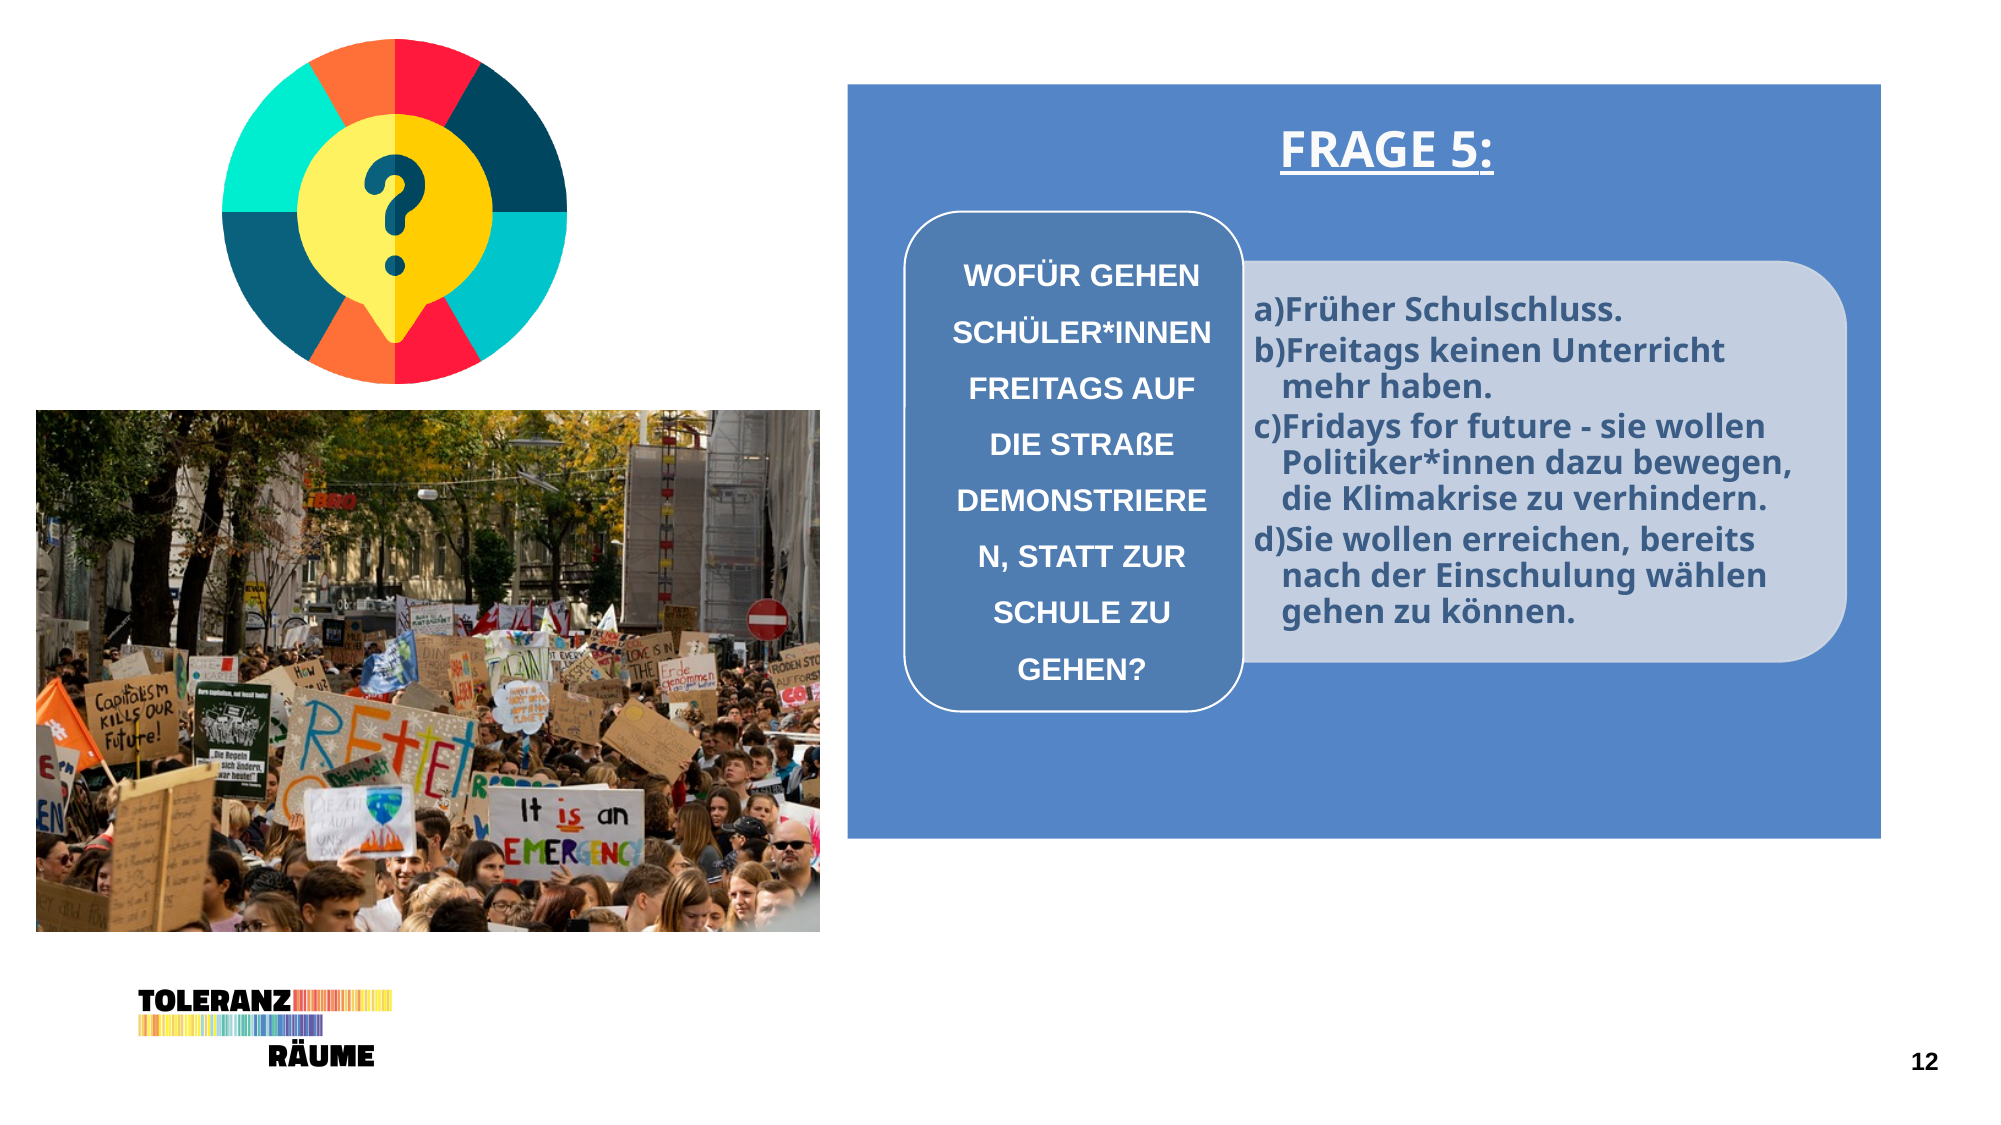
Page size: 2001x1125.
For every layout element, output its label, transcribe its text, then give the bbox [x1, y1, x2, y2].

text_box [847, 83, 1882, 840]
picture [222, 39, 567, 385]
text_box FRAGE 5: [916, 110, 1858, 185]
picture [35, 410, 820, 932]
picture [137, 989, 393, 1067]
slide_number 12 [1846, 1034, 1940, 1076]
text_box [904, 211, 1846, 712]
